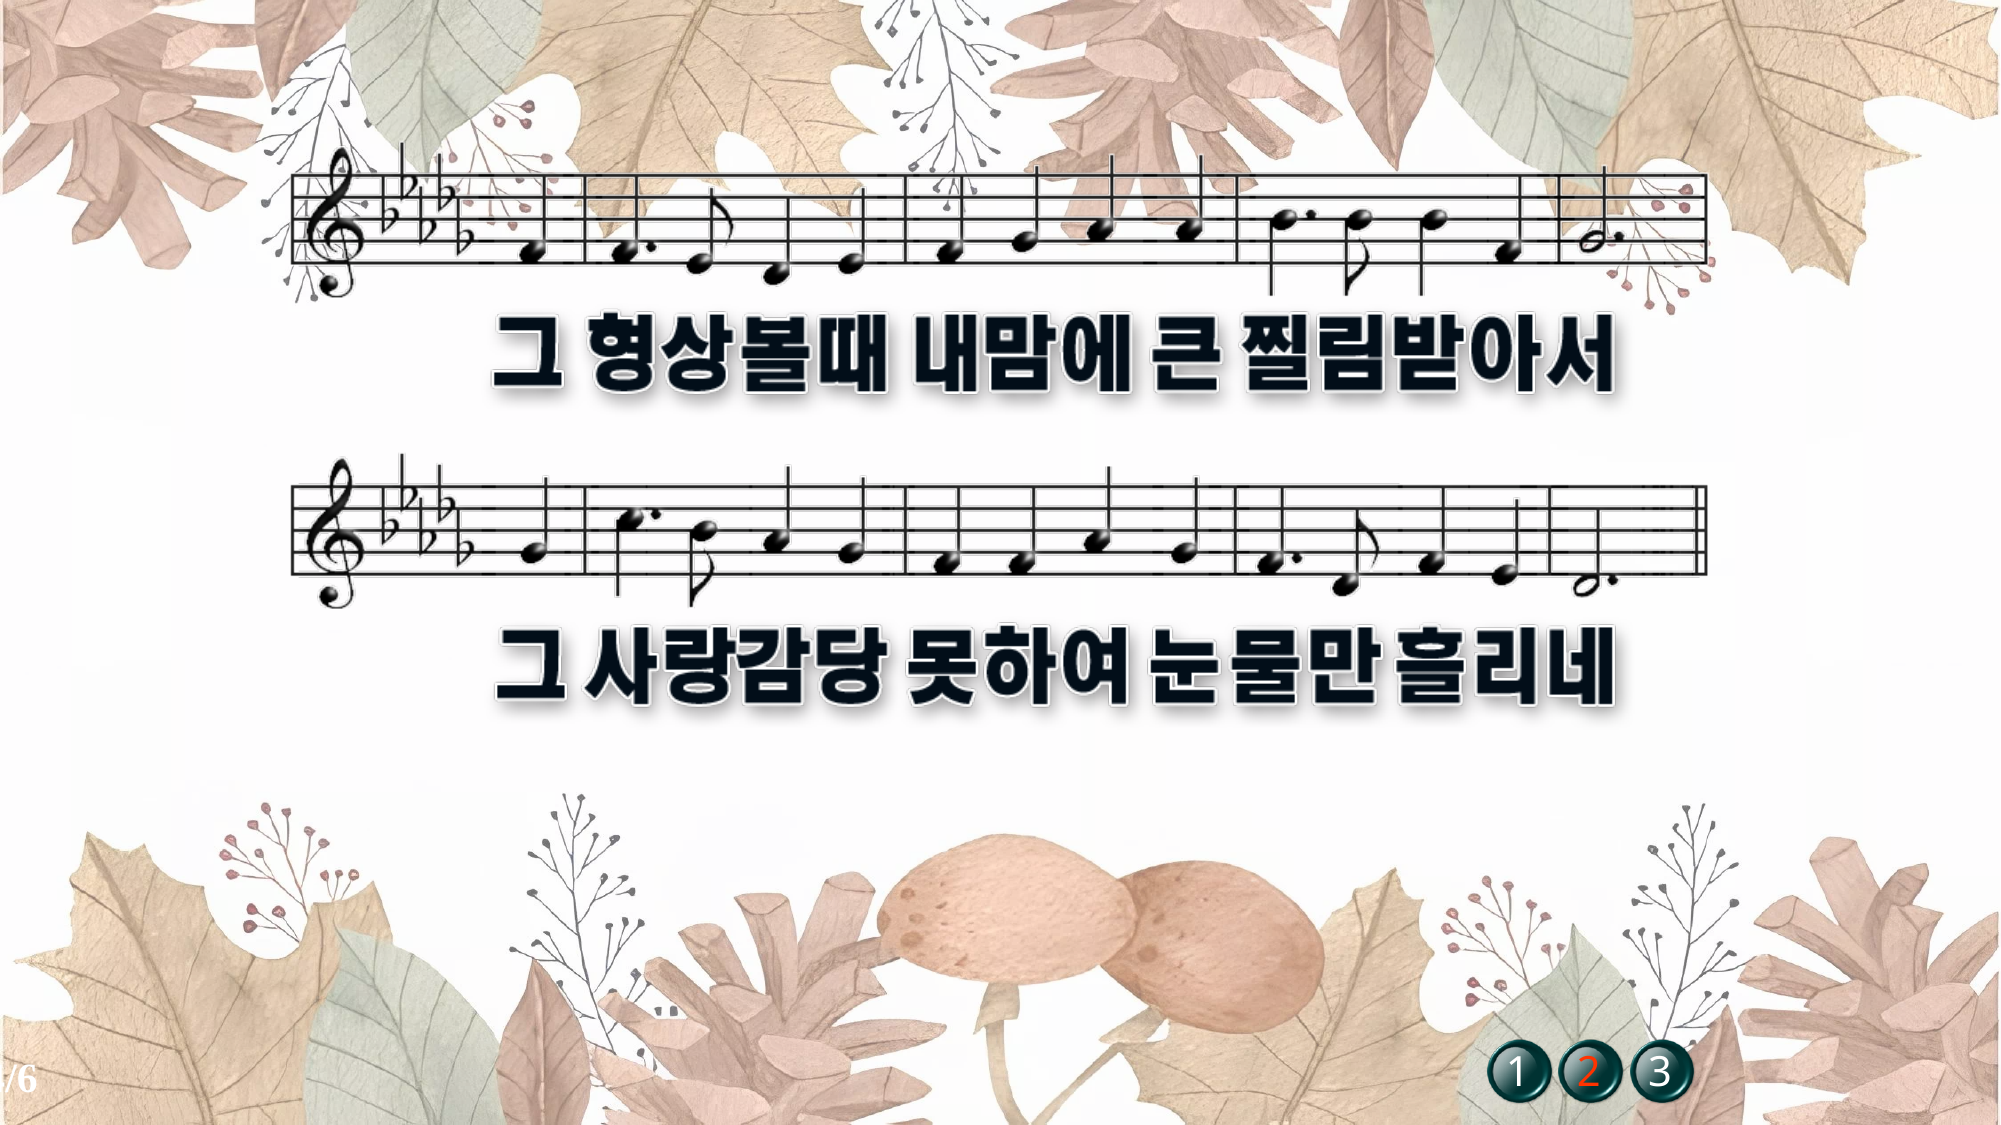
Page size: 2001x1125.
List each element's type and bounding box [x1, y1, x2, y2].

text_box [1555, 1035, 1626, 1106]
picture [0, 0, 2001, 1125]
text_box [1627, 1035, 1697, 1106]
text_box [1484, 1035, 1555, 1106]
